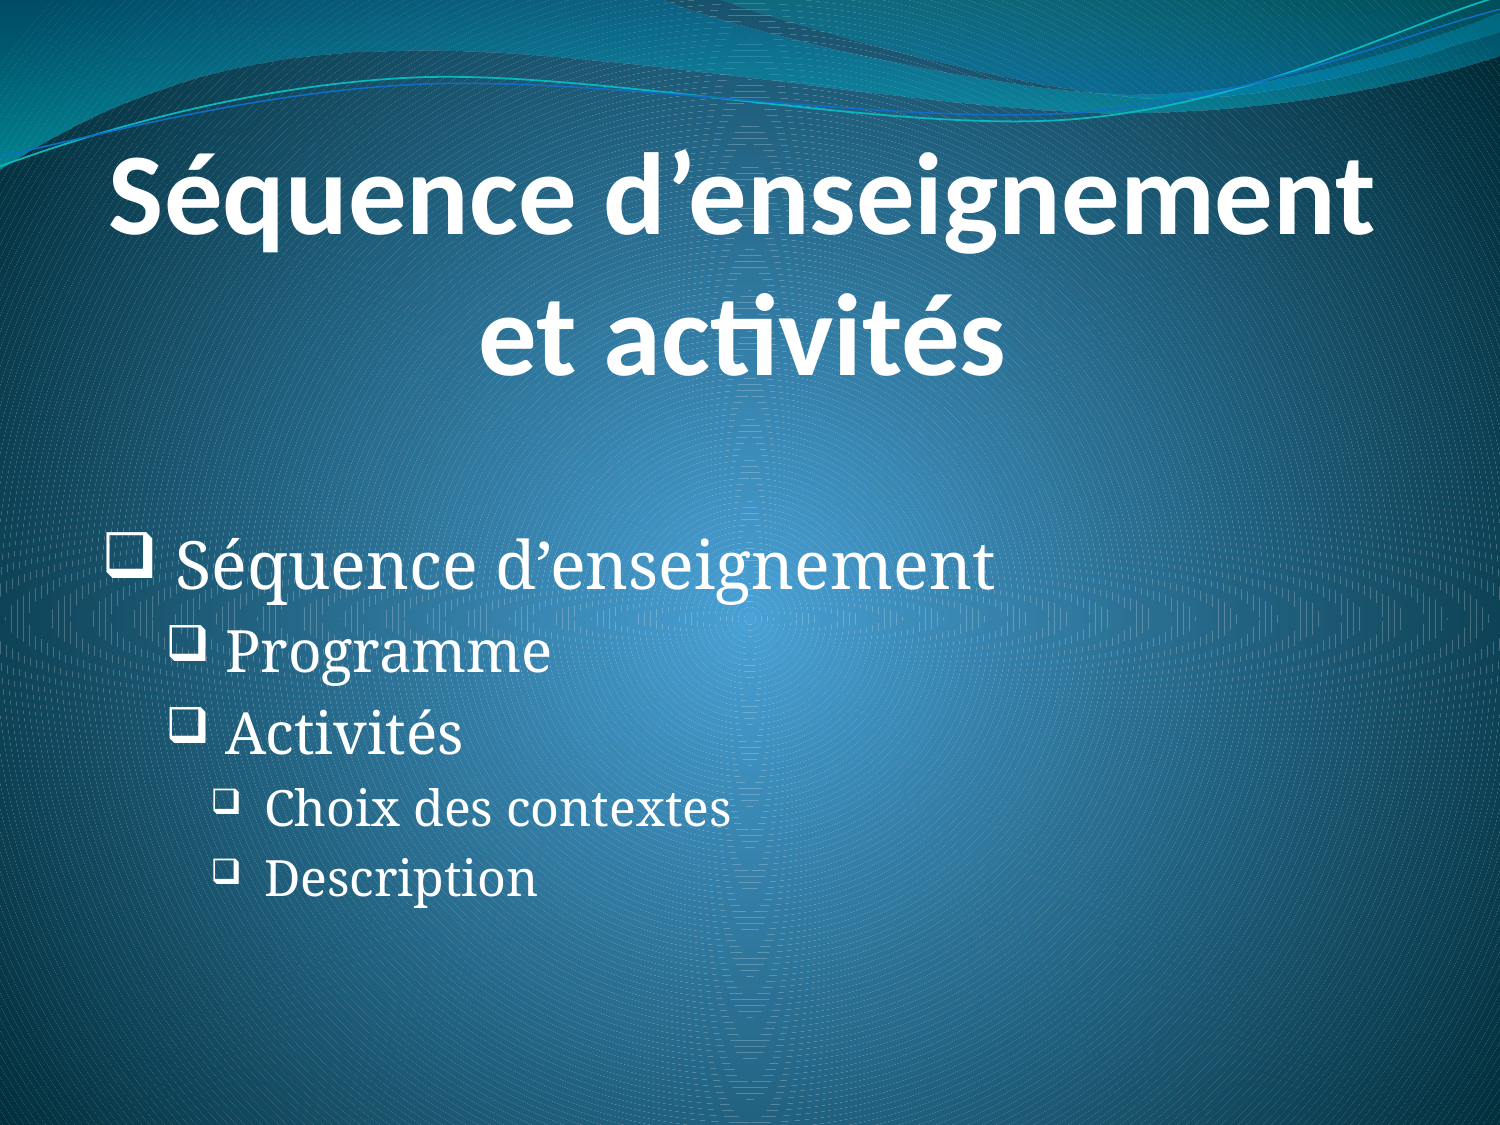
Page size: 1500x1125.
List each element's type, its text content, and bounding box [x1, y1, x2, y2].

list Séquence d’enseignement Programme Activités Choix des contextes Description [93, 515, 1369, 950]
title Séquence d’enseignement et activités [105, 128, 1381, 399]
